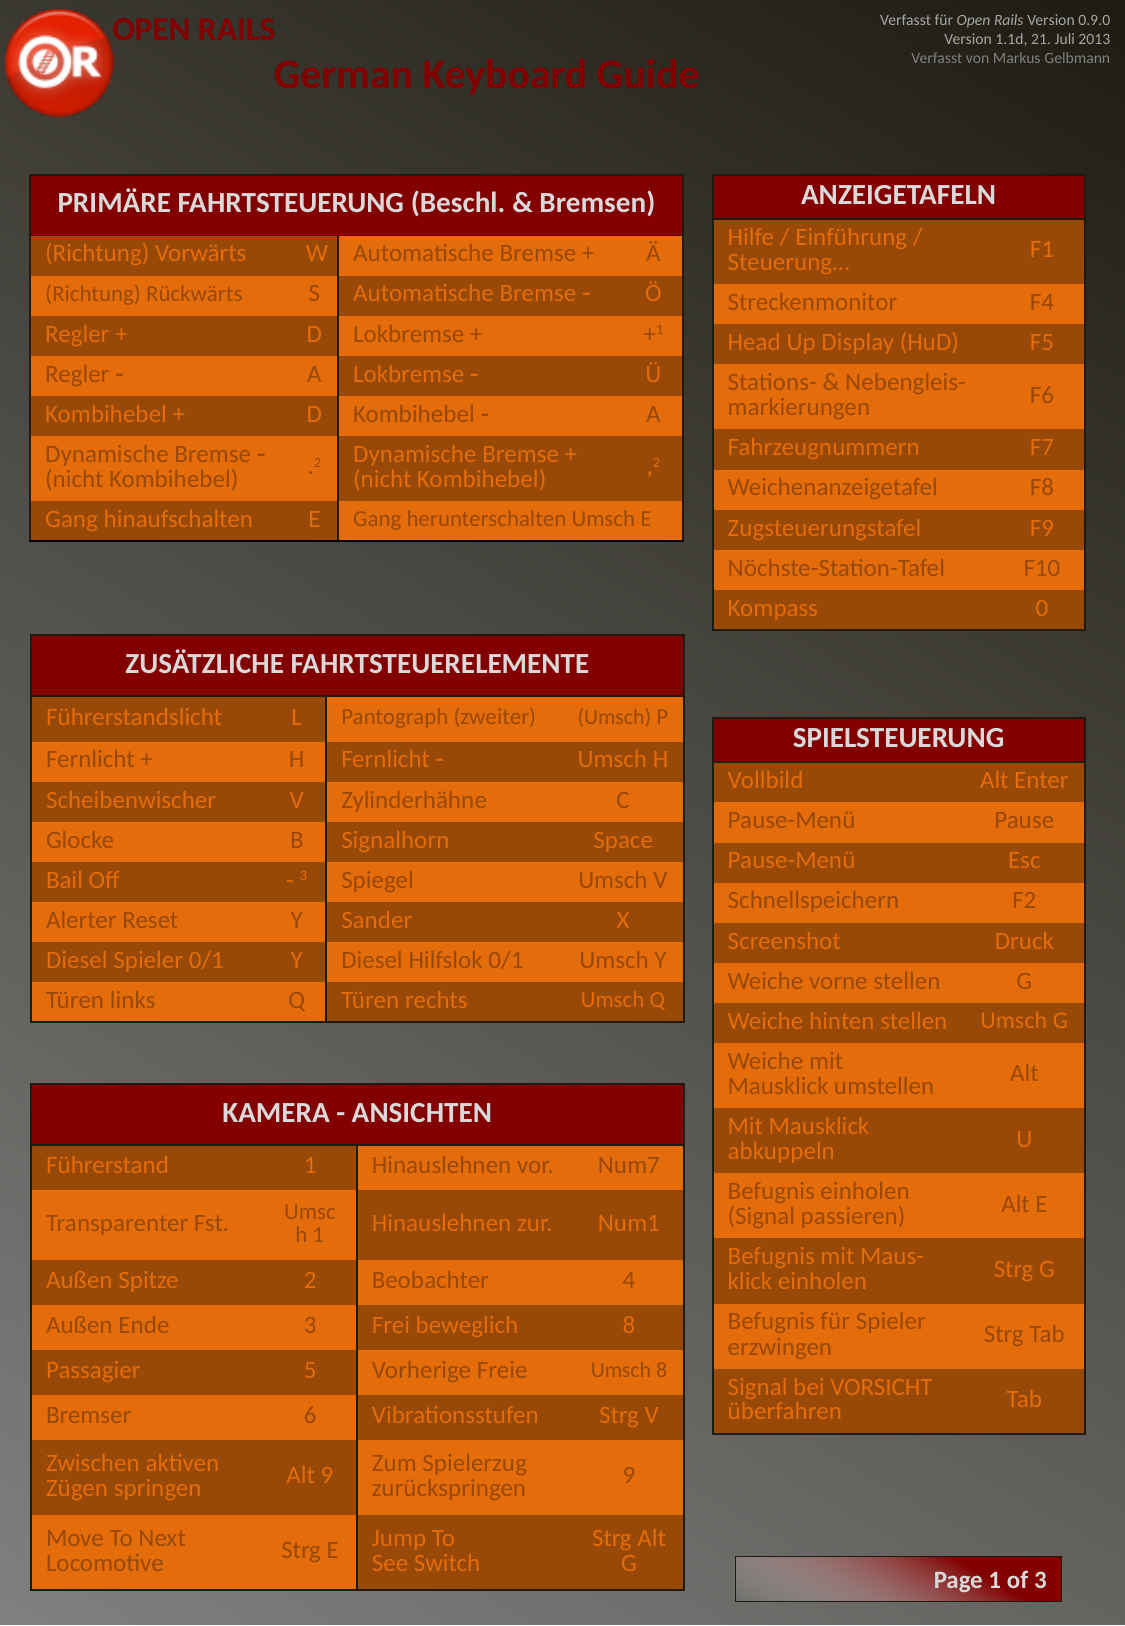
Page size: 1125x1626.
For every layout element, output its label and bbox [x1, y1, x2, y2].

text_box [5, 0, 1125, 1603]
